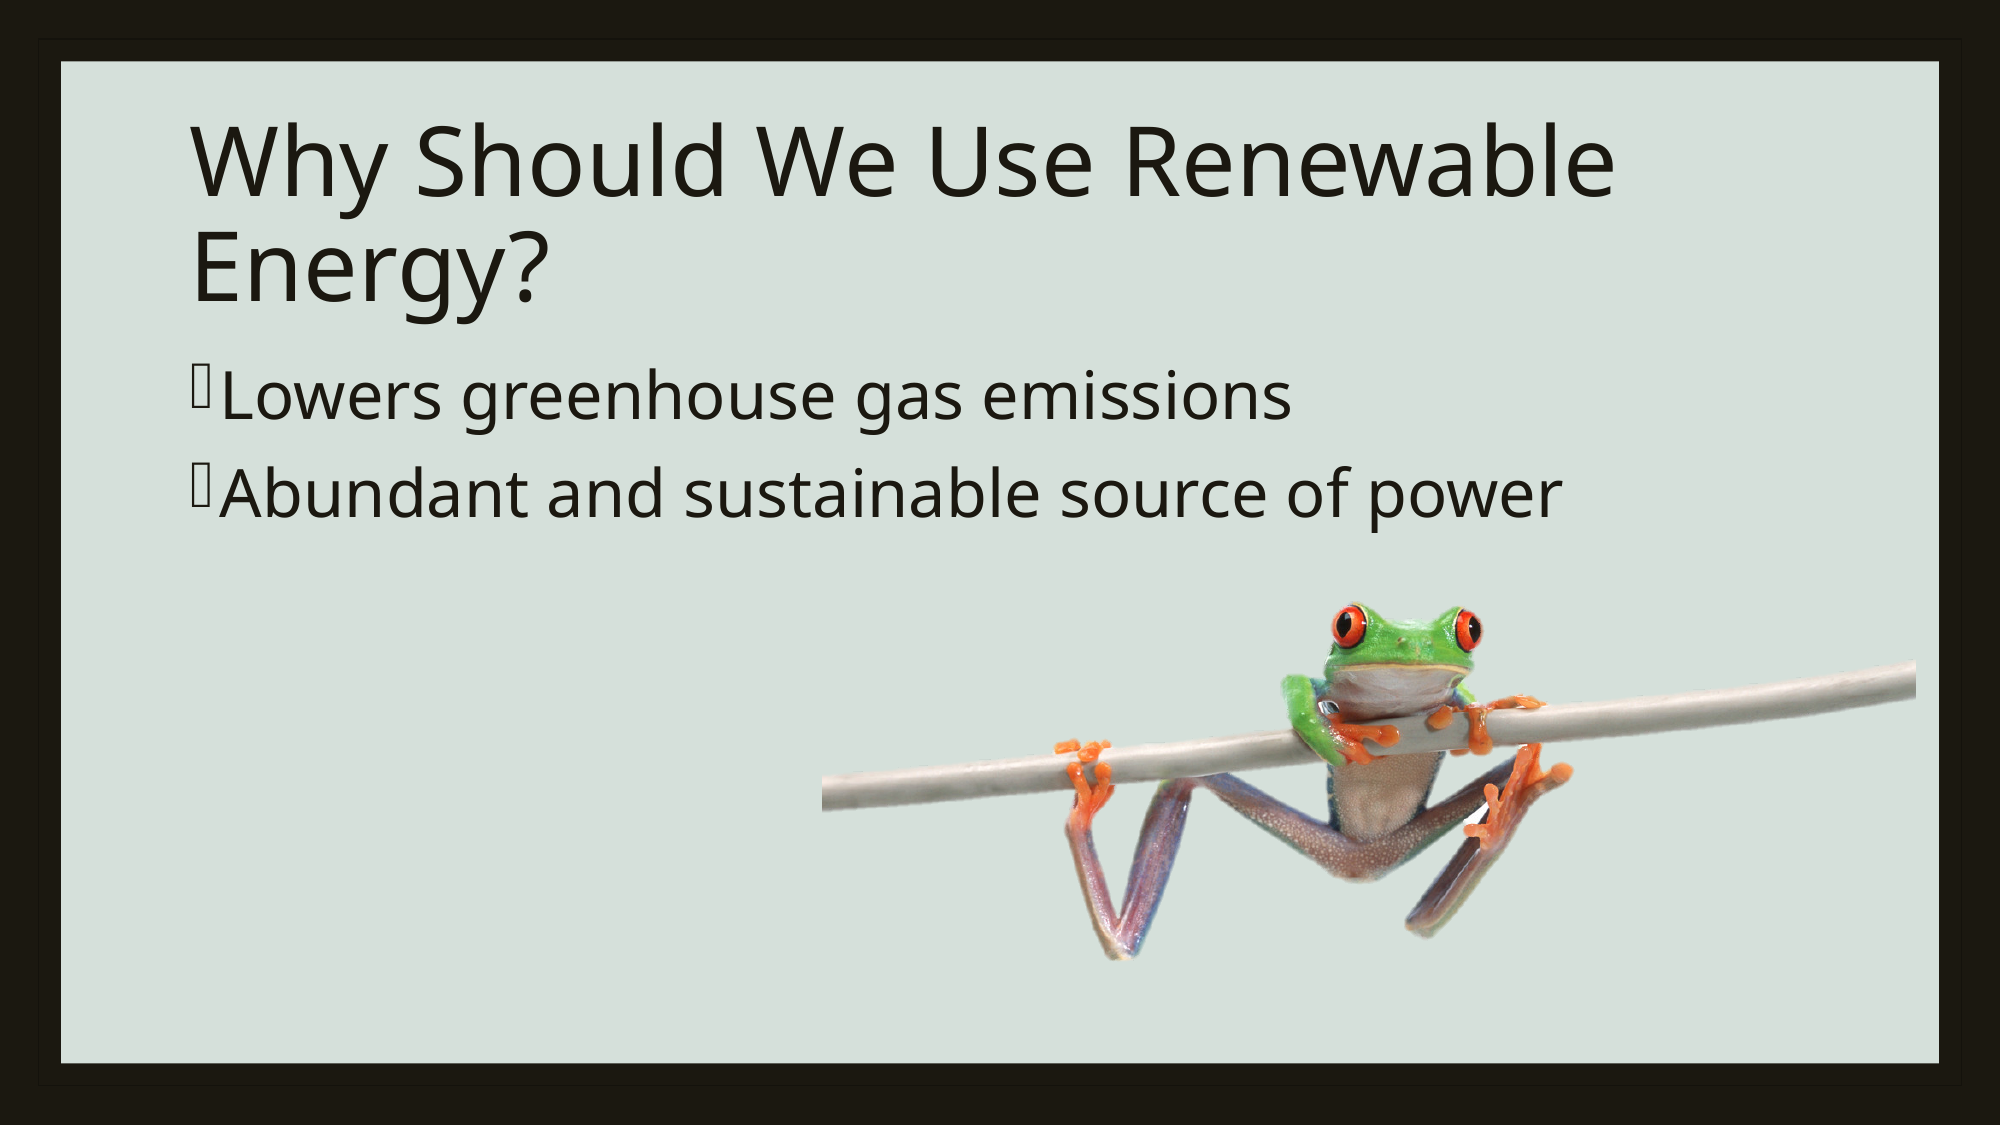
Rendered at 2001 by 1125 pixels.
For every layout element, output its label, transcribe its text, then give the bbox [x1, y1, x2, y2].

list Lowers greenhouse gas emissions Abundant and sustainable source of power [174, 345, 1825, 990]
title Why Should We Use Renewable Energy? [174, 105, 1825, 331]
picture [822, 395, 1916, 1125]
